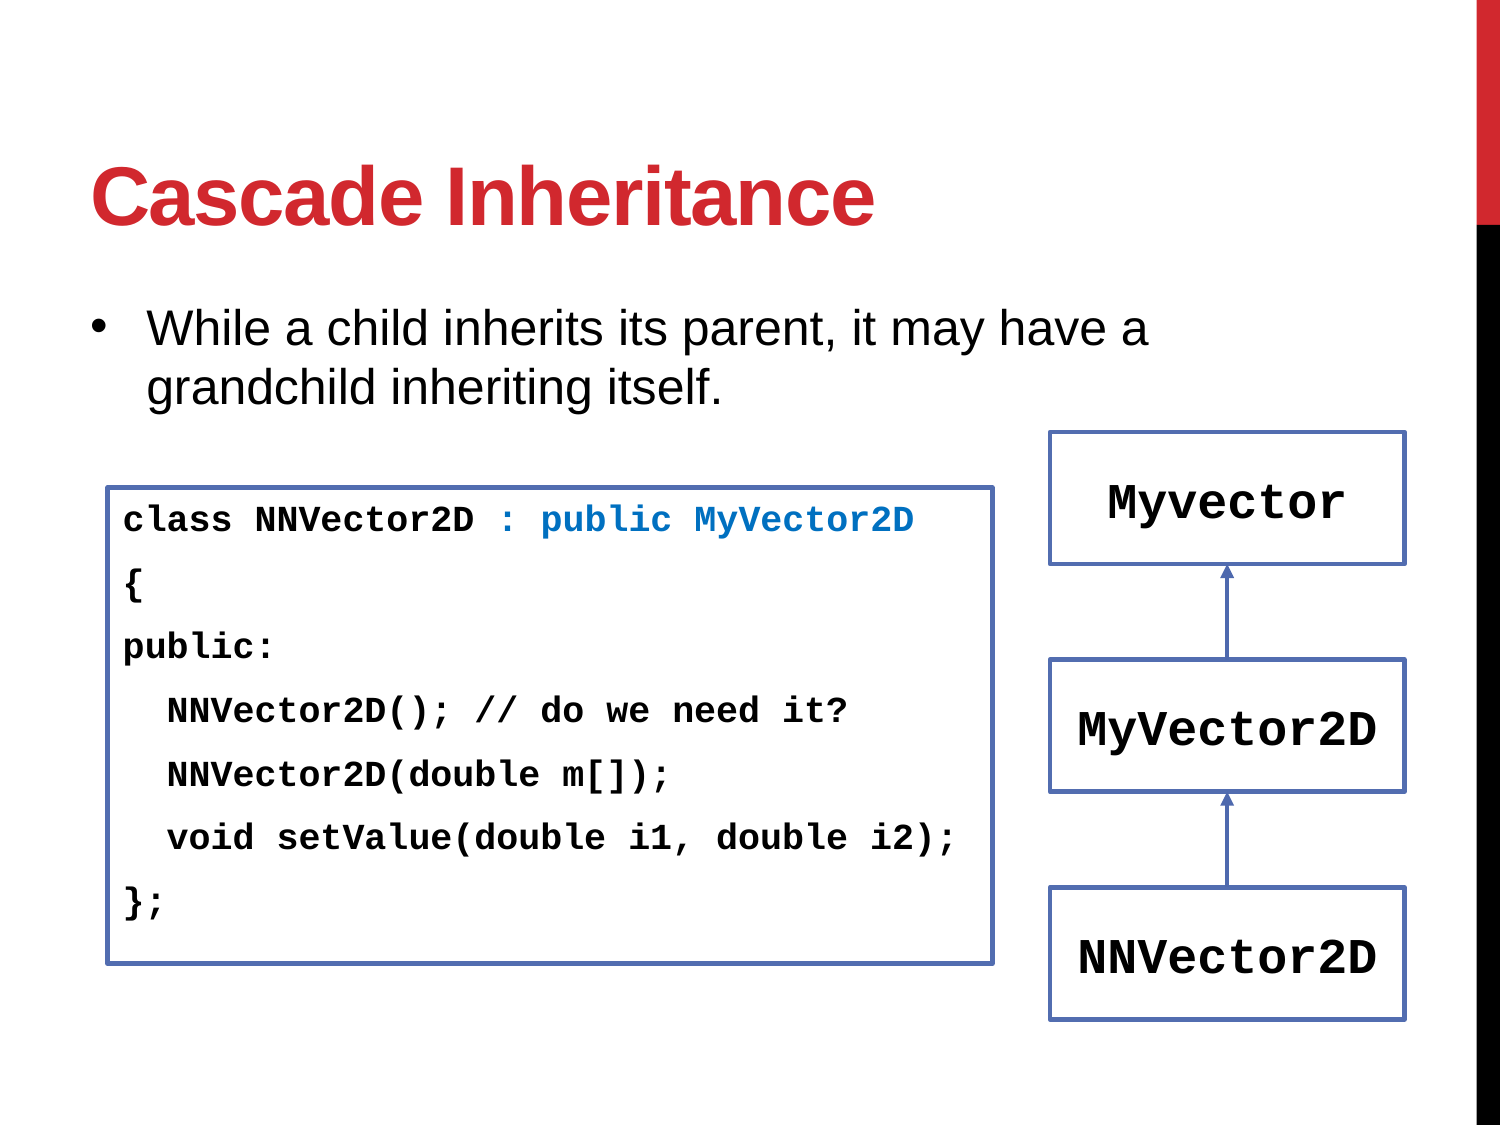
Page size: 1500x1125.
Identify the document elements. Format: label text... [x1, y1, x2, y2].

title Cascade Inheritance [75, 25, 1025, 250]
text_box class NNVector2D : public MyVector2D { public: NNVector2D(); // do we need it? NNVector2D(double m[]); void setValue(double i1, double i2); }; [105, 485, 995, 966]
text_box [1049, 431, 1405, 1020]
list While a child inherits its parent, it may have a grandchild inheriting itself. [75, 287, 1325, 1005]
